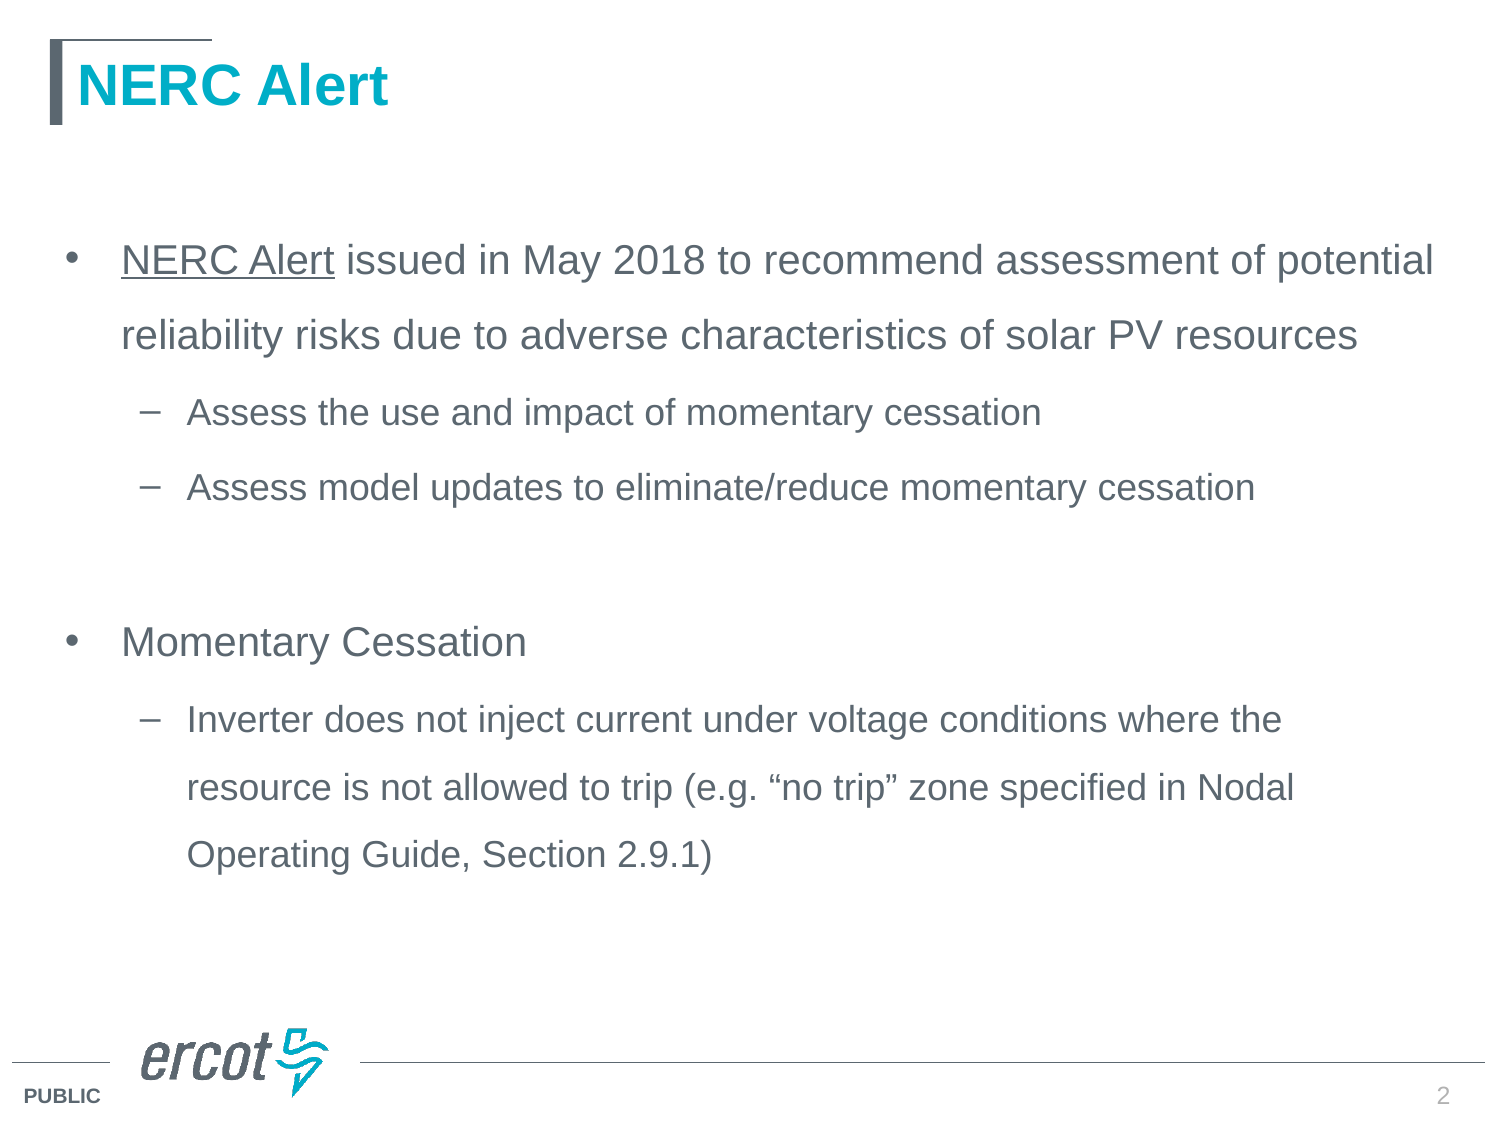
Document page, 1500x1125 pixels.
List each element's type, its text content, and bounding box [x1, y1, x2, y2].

title NERC Alert [62, 39, 1450, 125]
list NERC Alert issued in May 2018 to recommend assessment of potential reliability risks due to adverse characteristics of solar PV resources Assess the use and impact of momentary cessation Assess model updates to eliminate/reduce momentary cessation Momentary Cessation Inverter does not inject current under voltage conditions where the resource is not allowed to trip (e.g. “no trip” zone specified in Nodal Operating Guide, Section 2.9.1) [50, 200, 1450, 1000]
slide_number 2 [1400, 1076, 1488, 1113]
picture [137, 1024, 332, 1100]
